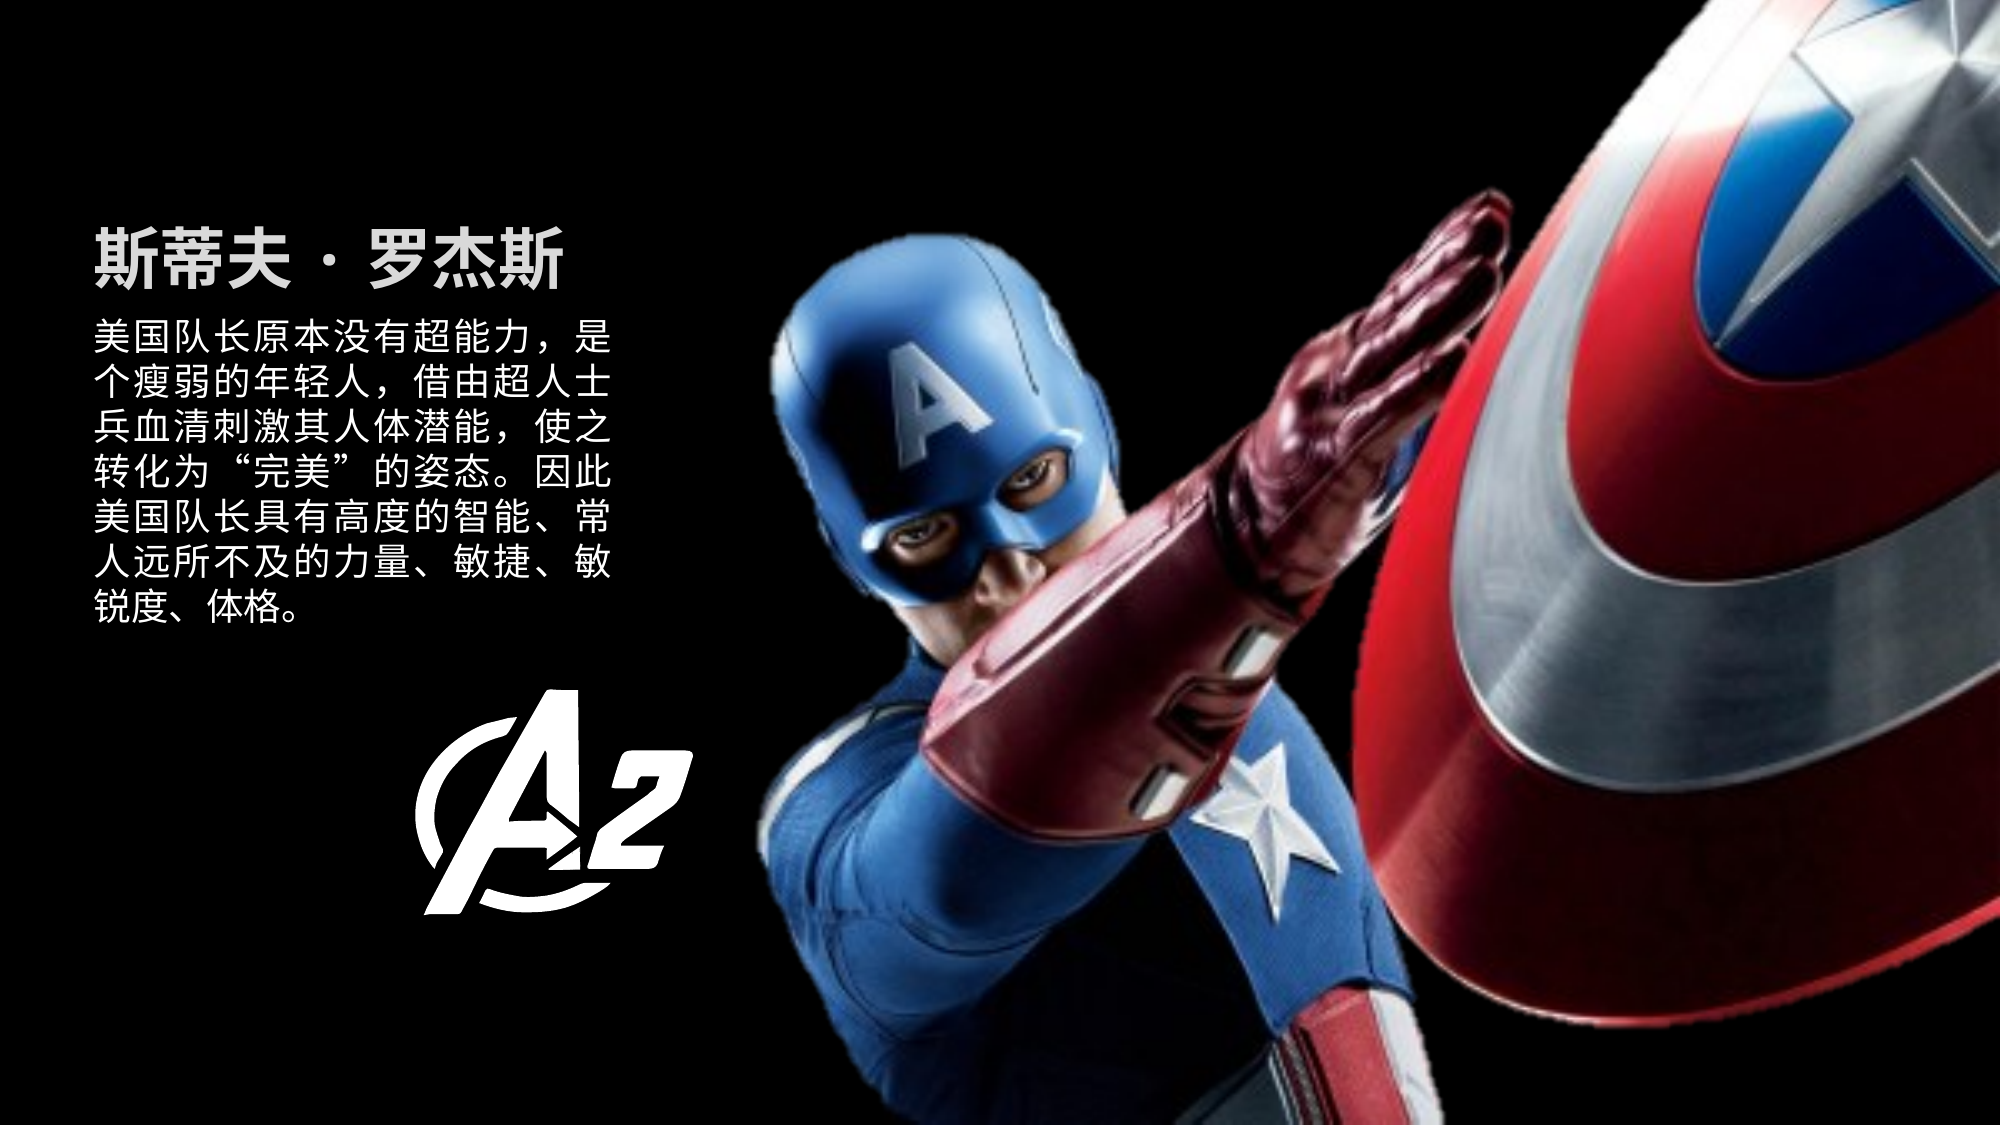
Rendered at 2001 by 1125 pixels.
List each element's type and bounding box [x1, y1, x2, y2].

text_box [414, 689, 695, 916]
picture [0, 0, 2000, 1125]
text_box [78, 209, 627, 639]
